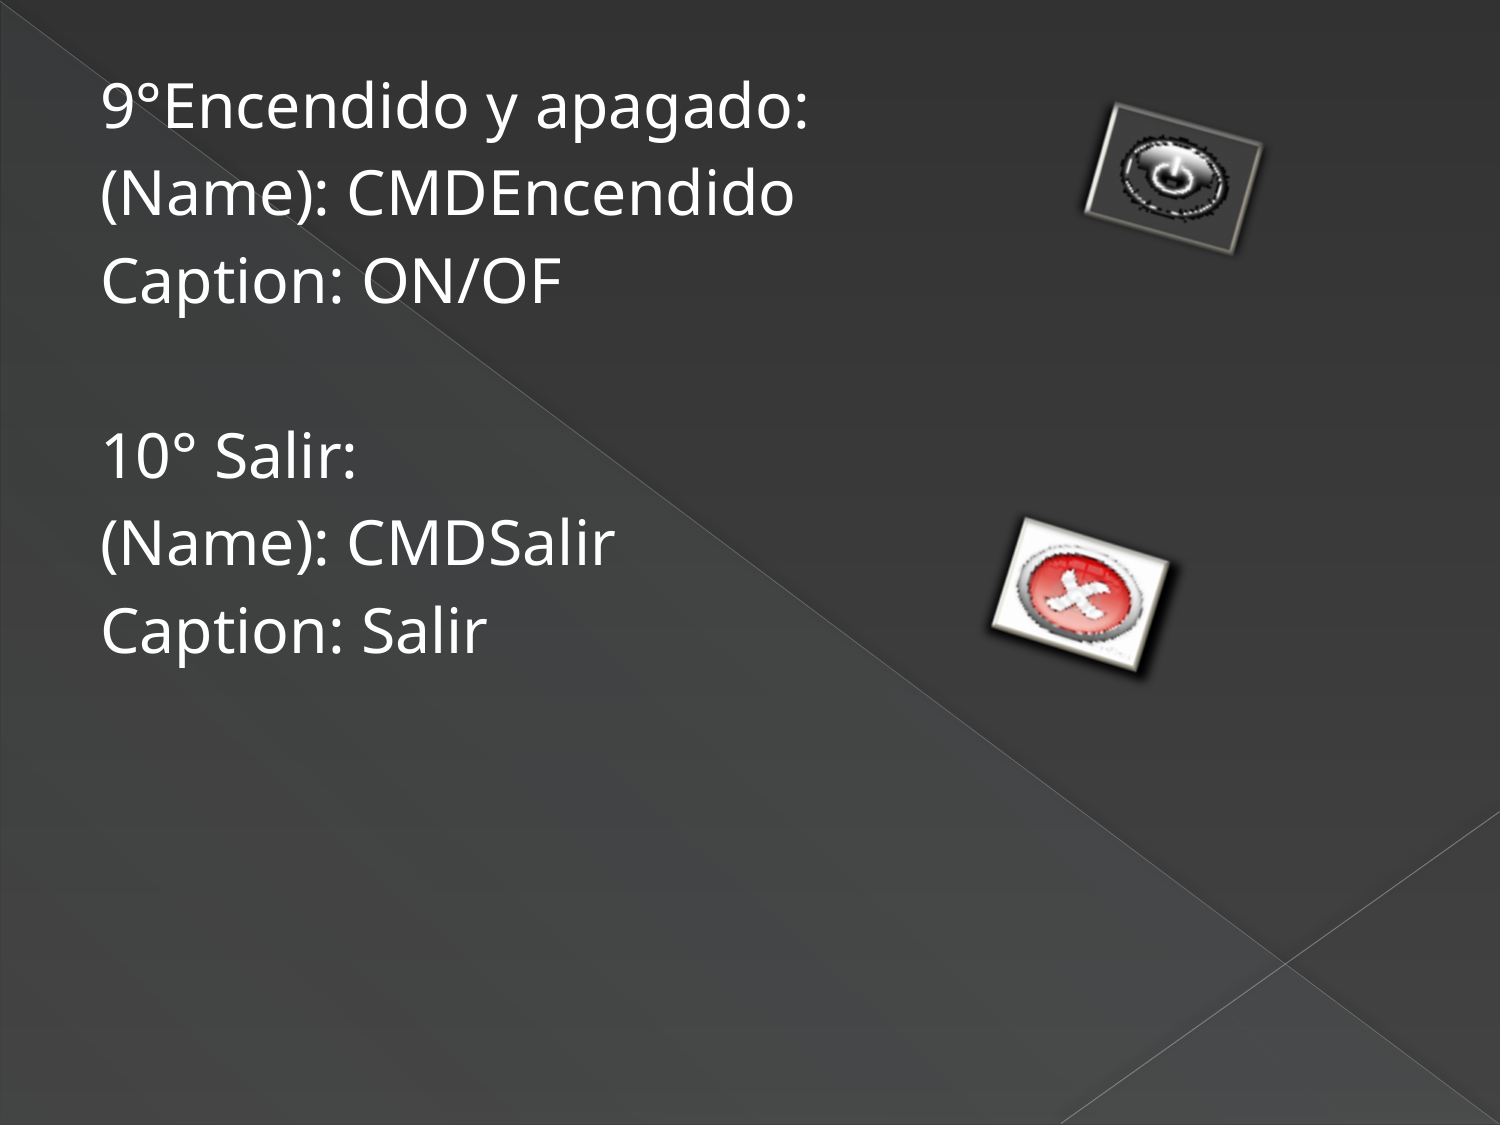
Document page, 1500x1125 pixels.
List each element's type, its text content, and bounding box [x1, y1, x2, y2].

picture [986, 524, 1180, 674]
list 9°Encendido y apagado: (Name): CMDEncendido Caption: ON/OF 10° Salir: (Name): CMDSalir Caption: Salir [75, 58, 1425, 1059]
picture [1079, 112, 1266, 248]
